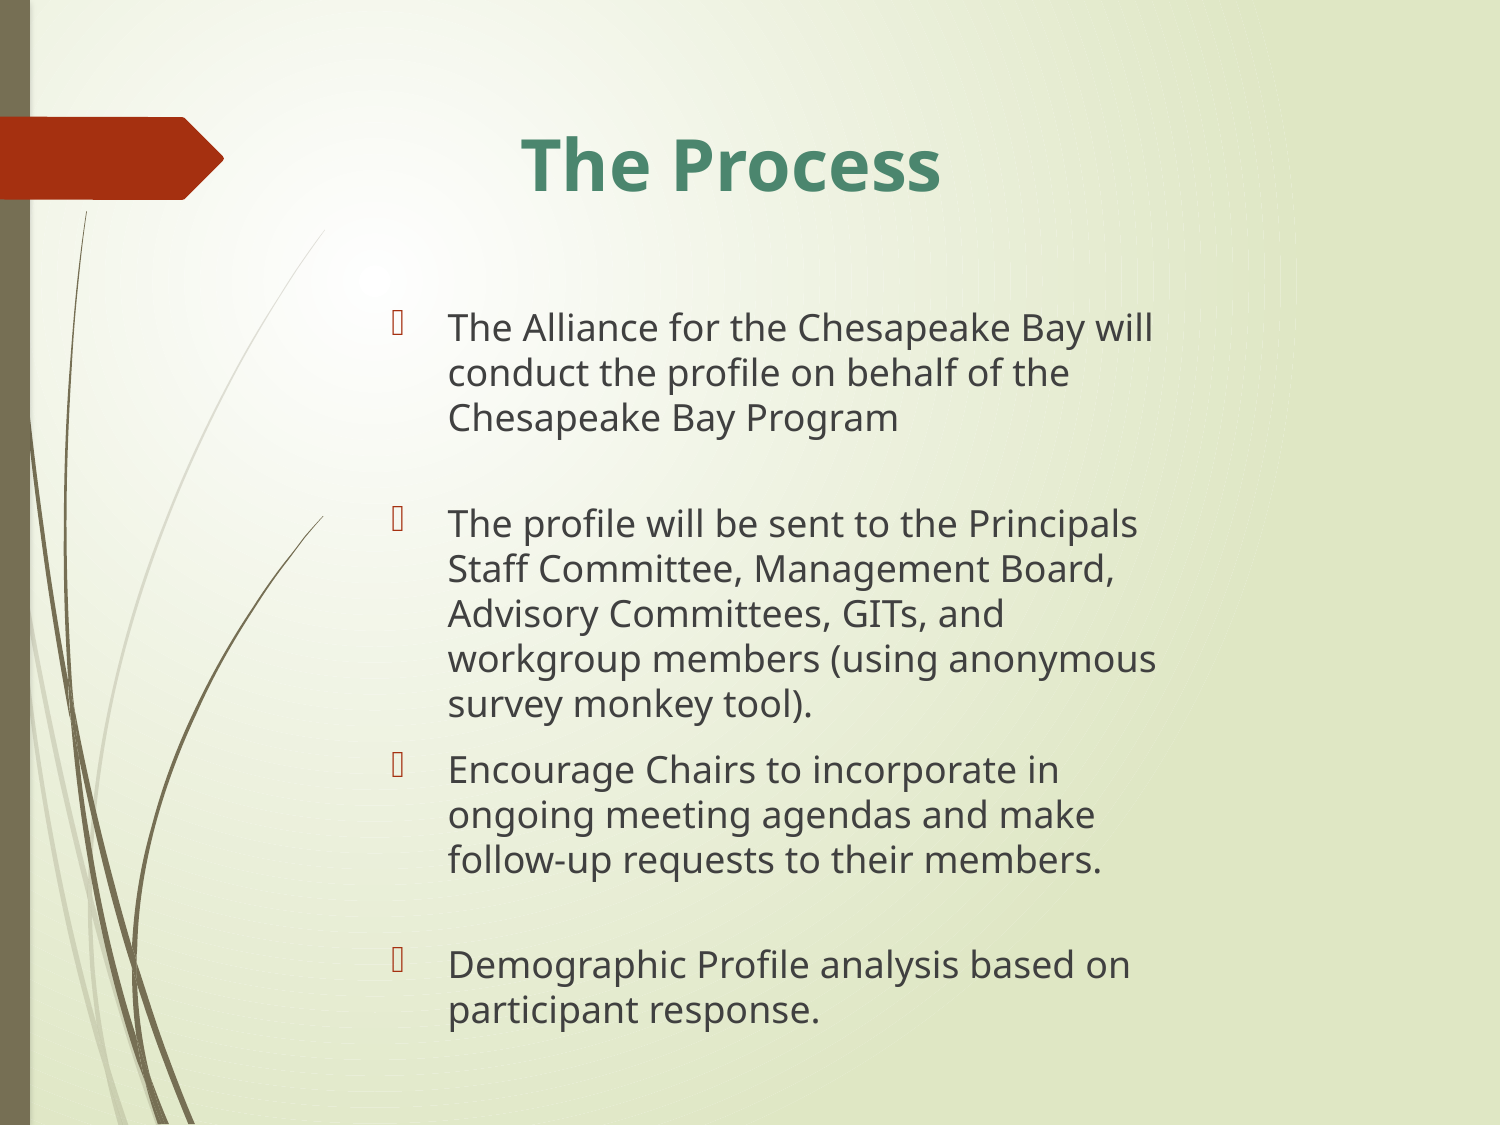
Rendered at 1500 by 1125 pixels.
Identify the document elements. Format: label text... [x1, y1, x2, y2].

list The Alliance for the Chesapeake Bay will conduct the profile on behalf of the Chesapeake Bay Program The profile will be sent to the Principals Staff Committee, Management Board, Advisory Committees, GITs, and workgroup members (using anonymous survey monkey tool). Encourage Chairs to incorporate in ongoing meeting agendas and make follow-up requests to their members. Demographic Profile analysis based on participant response. [376, 296, 1188, 762]
title The Process [335, 112, 1147, 214]
